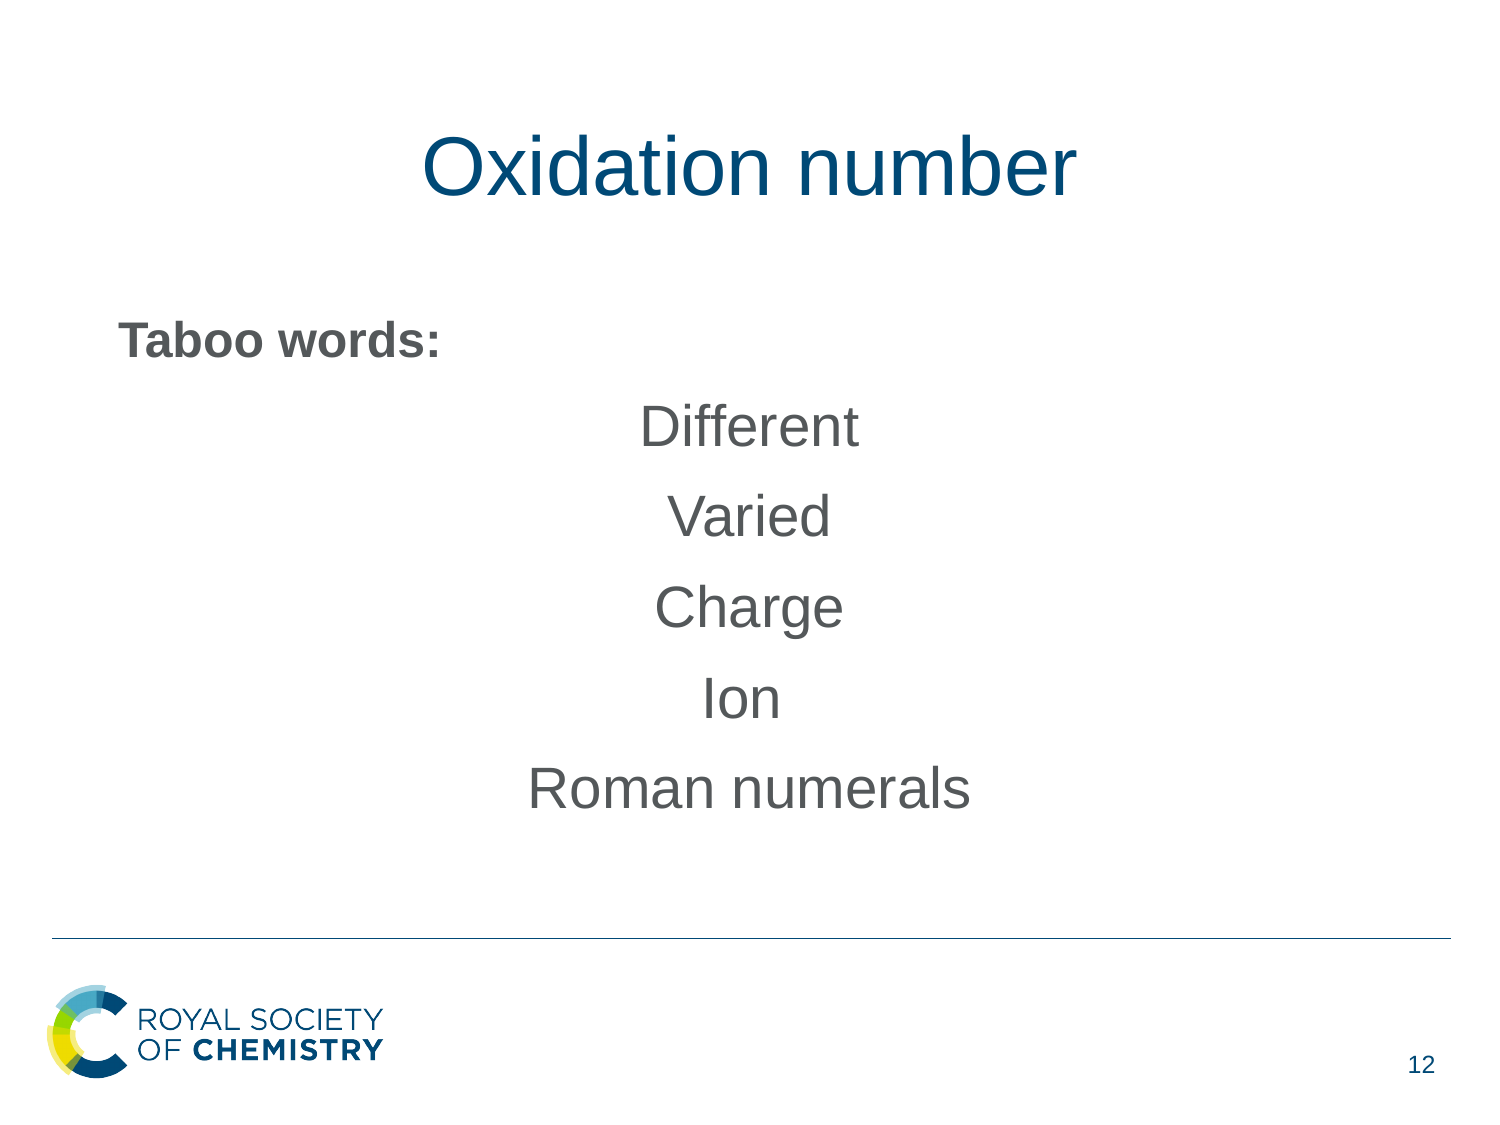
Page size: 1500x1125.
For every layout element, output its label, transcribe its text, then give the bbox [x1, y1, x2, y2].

slide_number 12 [1113, 1033, 1451, 1094]
list Taboo words: Different Varied Charge Ion Roman numerals [103, 299, 1397, 859]
title Oxidation number [103, 59, 1397, 278]
picture [0, 938, 430, 1125]
